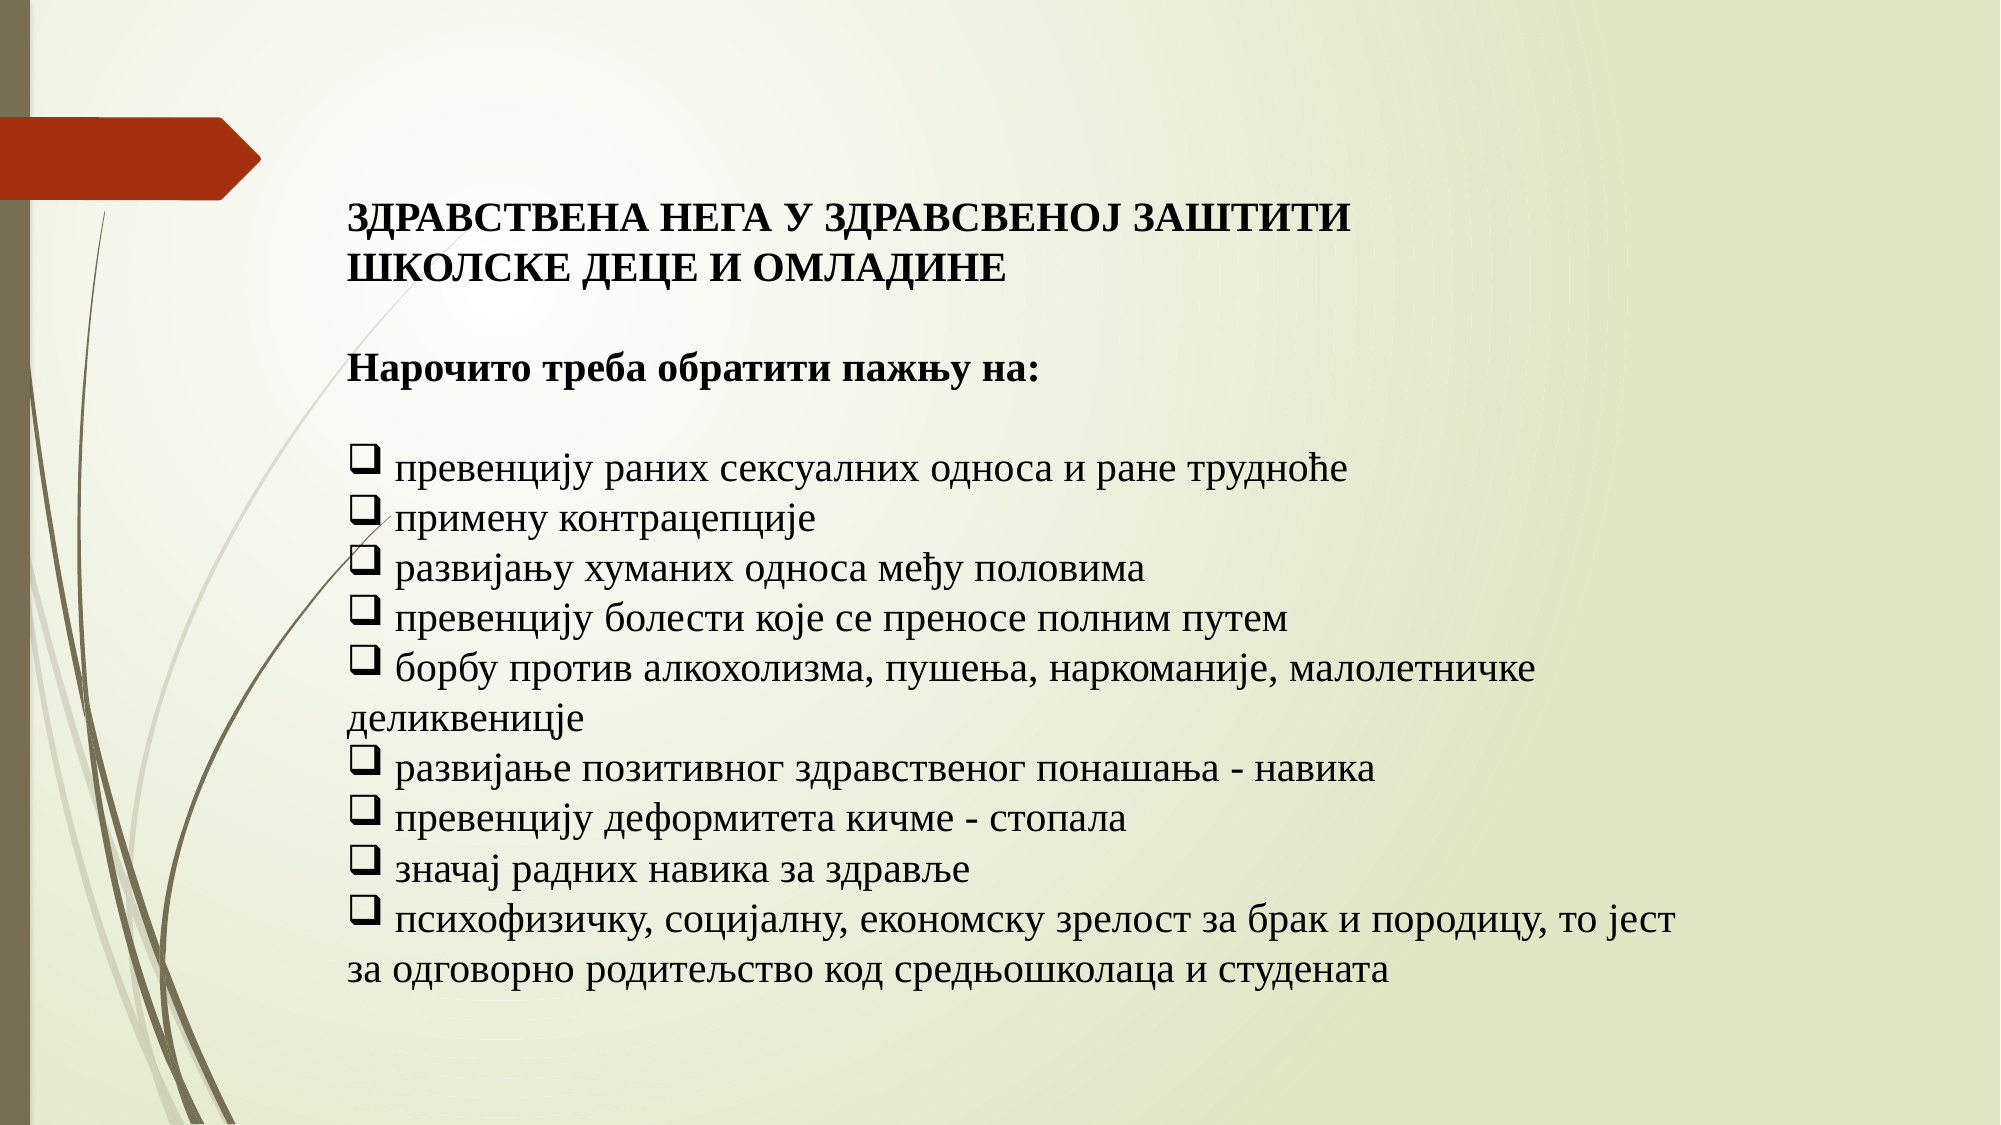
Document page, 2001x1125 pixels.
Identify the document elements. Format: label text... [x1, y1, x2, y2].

text_box ЗДРАВСТВЕНА НЕГА У ЗДРАВСВЕНОЈ ЗАШТИТИ ШКОЛСКЕ ДЕЦЕ И ОМЛАДИНЕ Нарочито треба обратити пажњу на: превенцију раних сексуалних односа и ране трудноће примену контрацепције развијању хуманих односа међу половима превенцију болести које се преносе полним путем борбу против алкохолизма, пушења, наркоманије, малолетничке деликвеницје развијање позитивног здравственог понашања - навика превенцију деформитета кичме - стопала значај радних навика за здравље психофизичку, социјалну, економску зрелост за брак и породицу, то јест за одговорно родитељство код средњошколаца и студената [332, 140, 1688, 1090]
